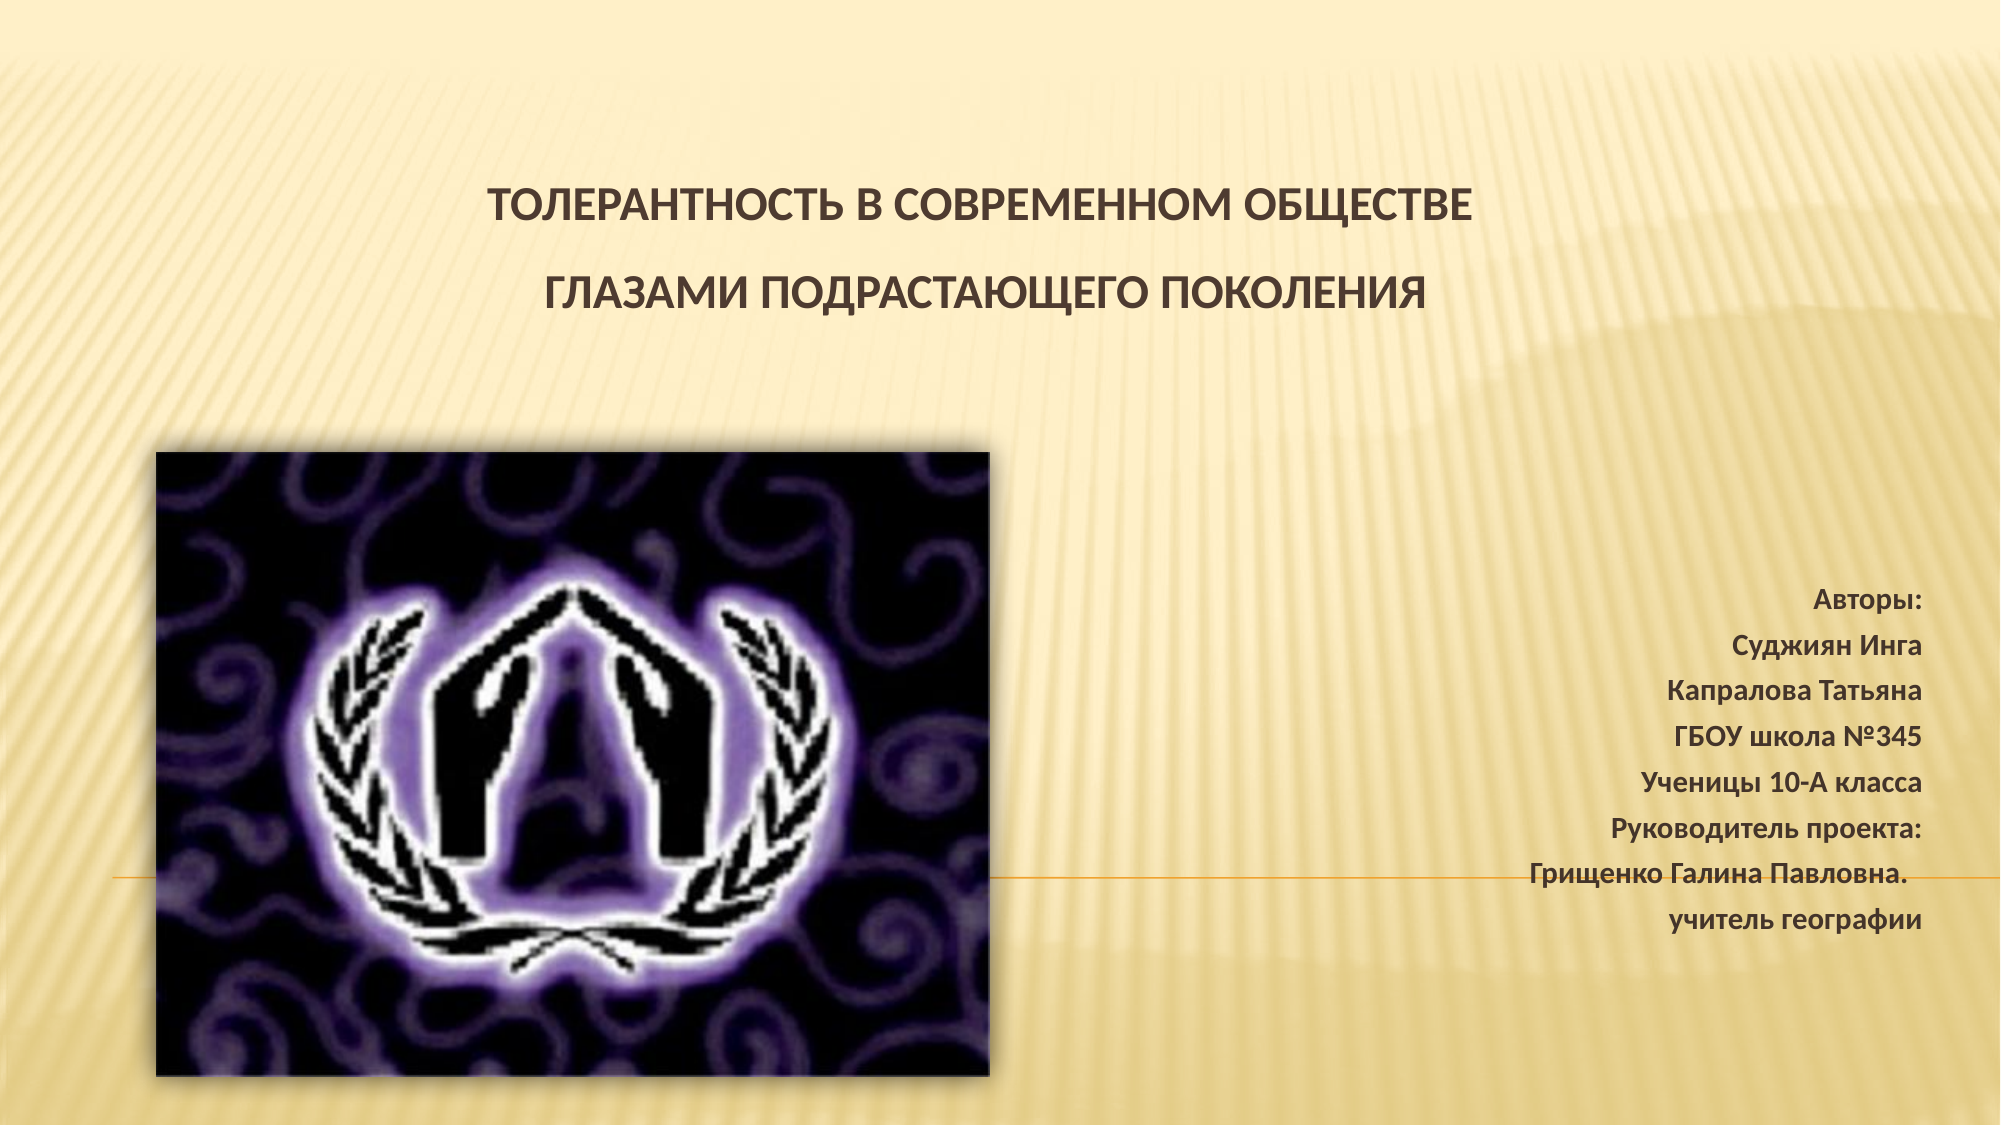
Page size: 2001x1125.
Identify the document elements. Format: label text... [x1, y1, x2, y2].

picture [156, 451, 990, 1078]
title Толерантность в современном обществе глазами подрастающего поколения [241, 135, 1730, 525]
subtitle Авторы: Суджиян Инга Капралова Татьяна ГБОУ школа №345 Ученицы 10-А класса Руководитель проекта: Грищенко Галина Павловна. учитель географии [1011, 525, 1938, 943]
